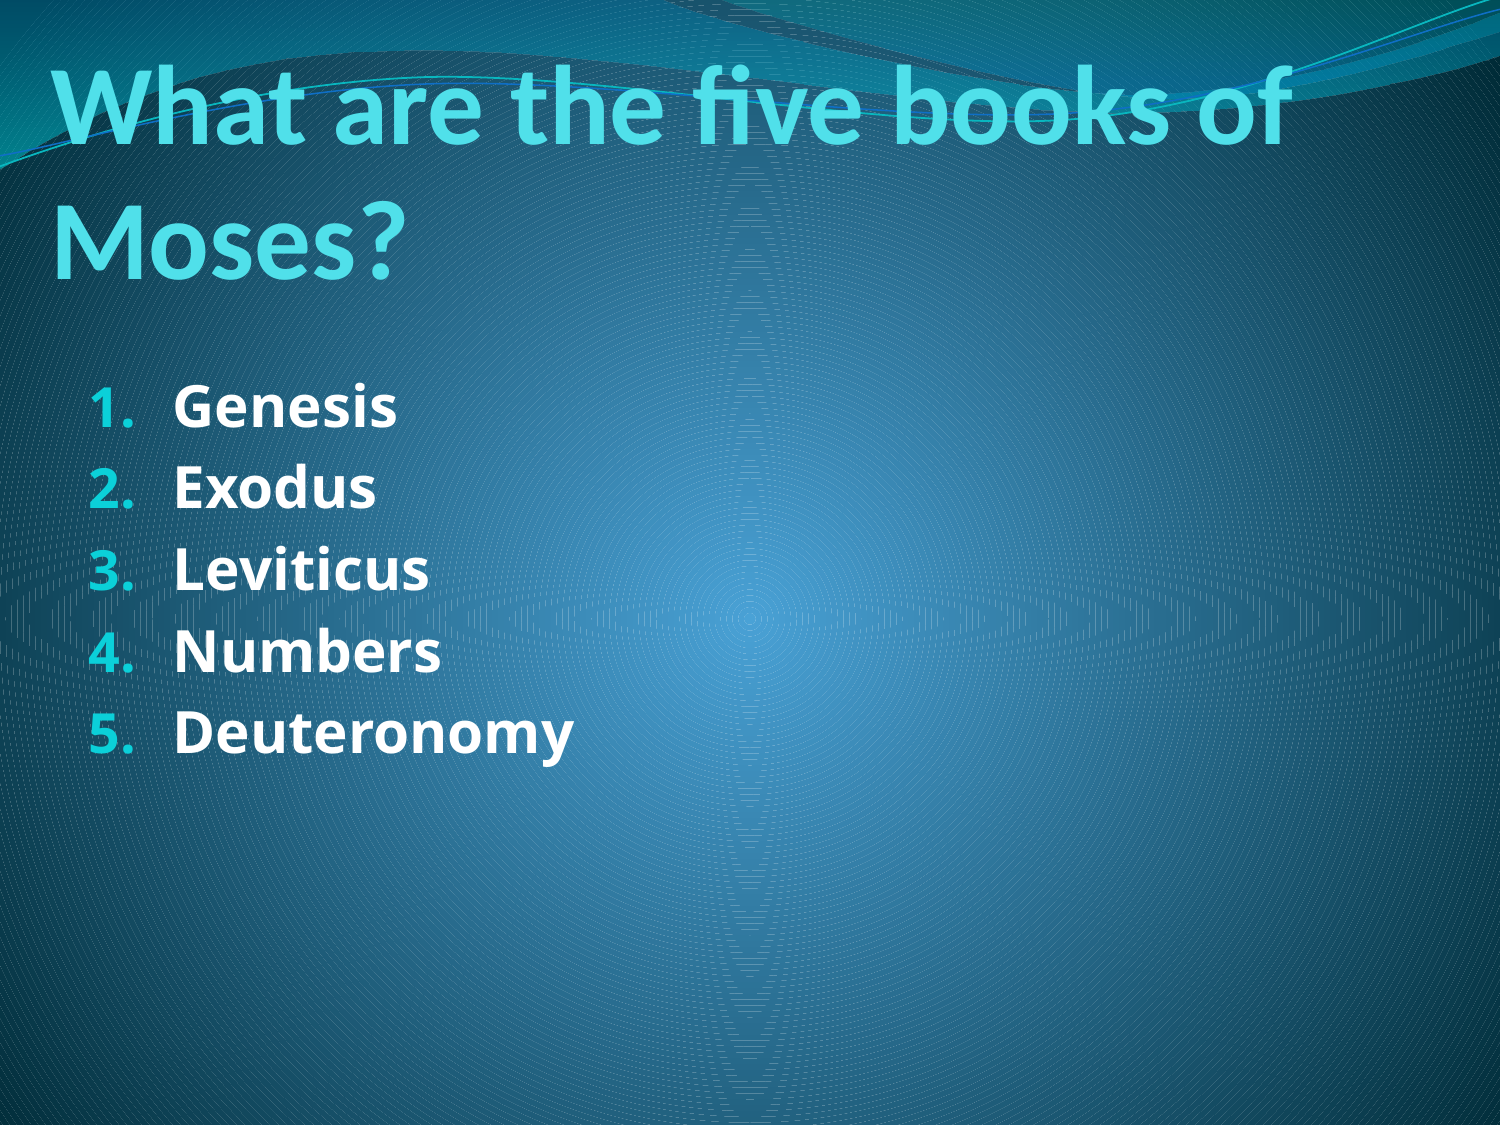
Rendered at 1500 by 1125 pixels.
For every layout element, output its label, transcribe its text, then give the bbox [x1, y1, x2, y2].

subtitle Genesis Exodus Leviticus Numbers Deuteronomy [88, 361, 1459, 1106]
title What are the five books of Moses? [17, 30, 1483, 303]
